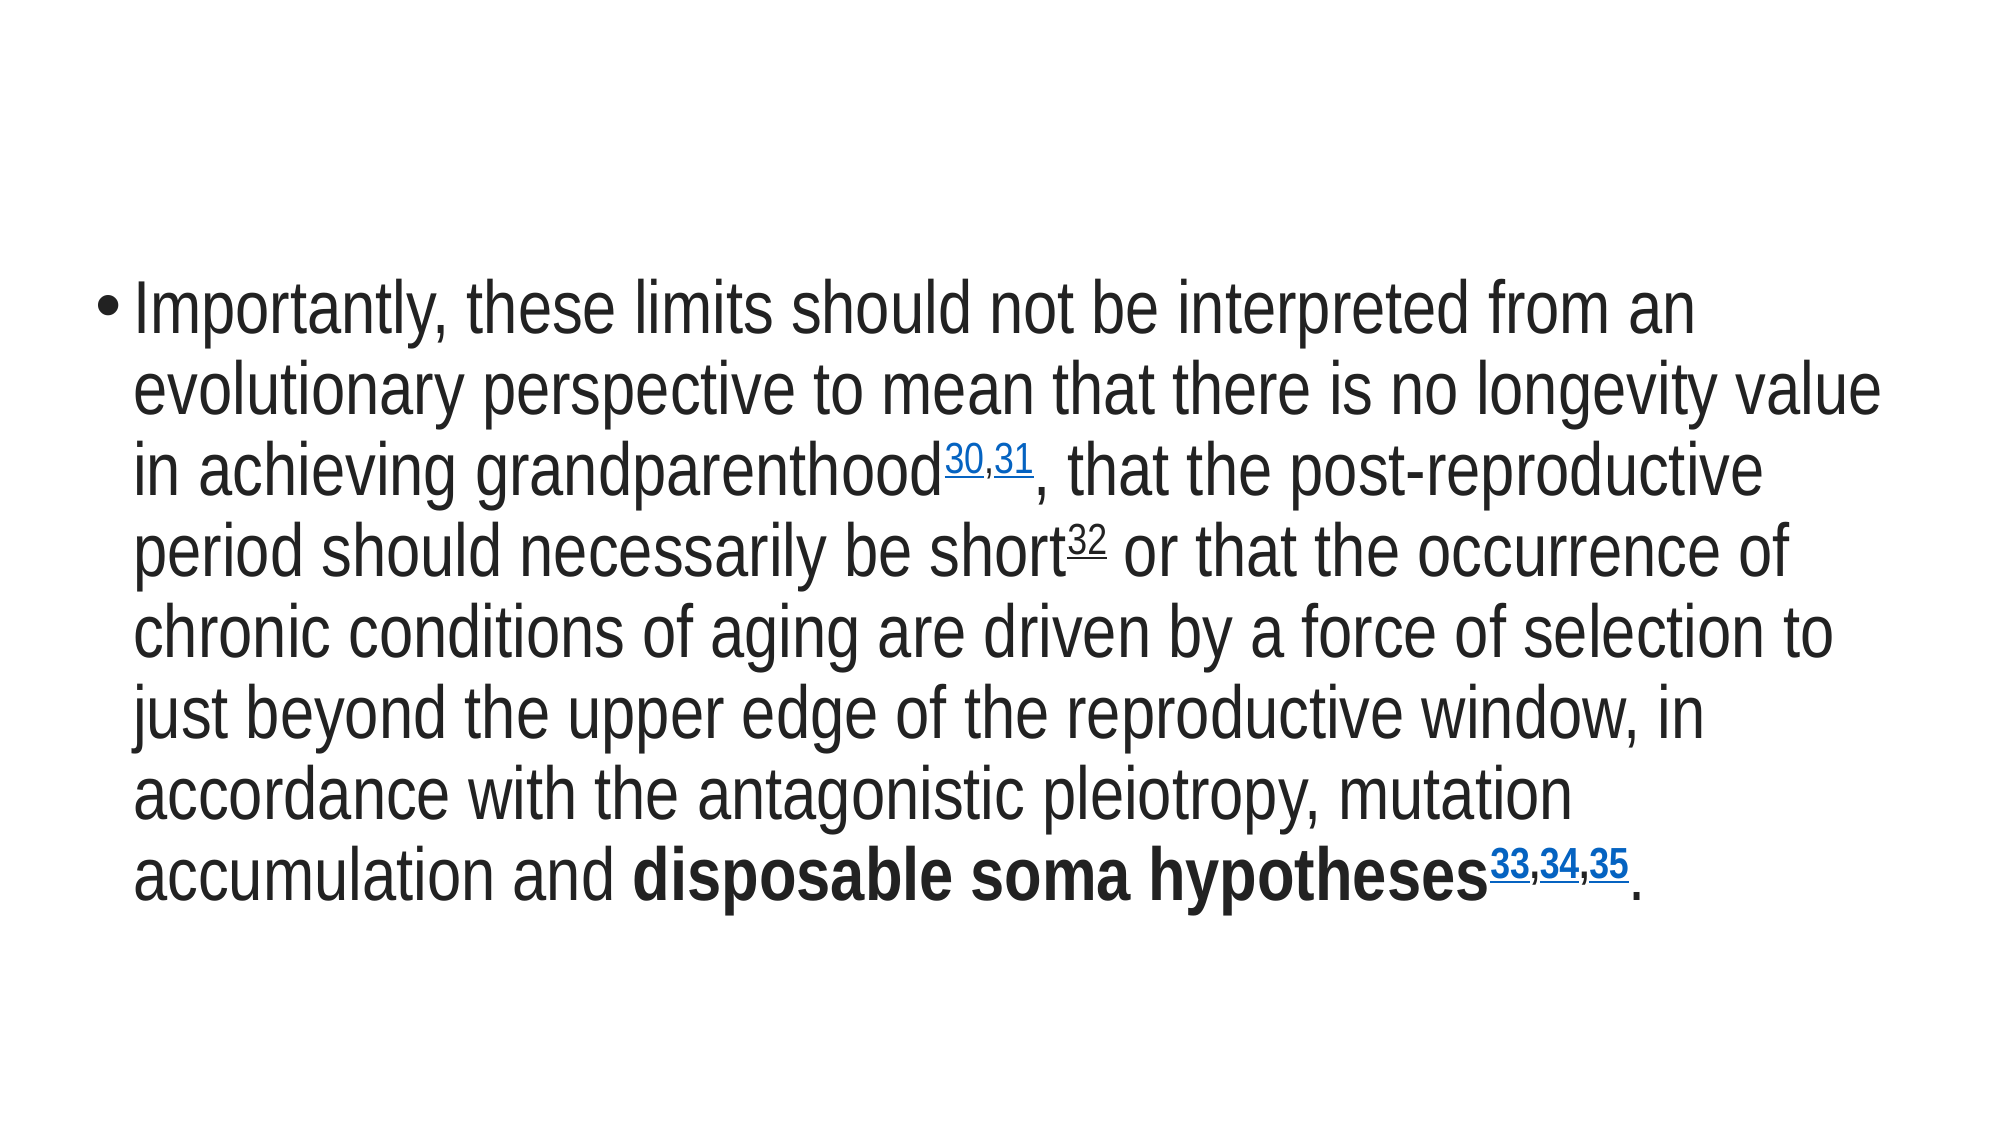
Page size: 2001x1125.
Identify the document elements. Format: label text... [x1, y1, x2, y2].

list Importantly, these limits should not be interpreted from an evolutionary perspective to mean that there is no longevity value in achieving grandparenthood30,31, that the post-reproductive period should necessarily be short32 or that the occurrence of chronic conditions of aging are driven by a force of selection to just beyond the upper edge of the reproductive window, in accordance with the antagonistic pleiotropy, mutation accumulation and disposable soma hypotheses33,34,35. [80, 261, 1915, 1078]
